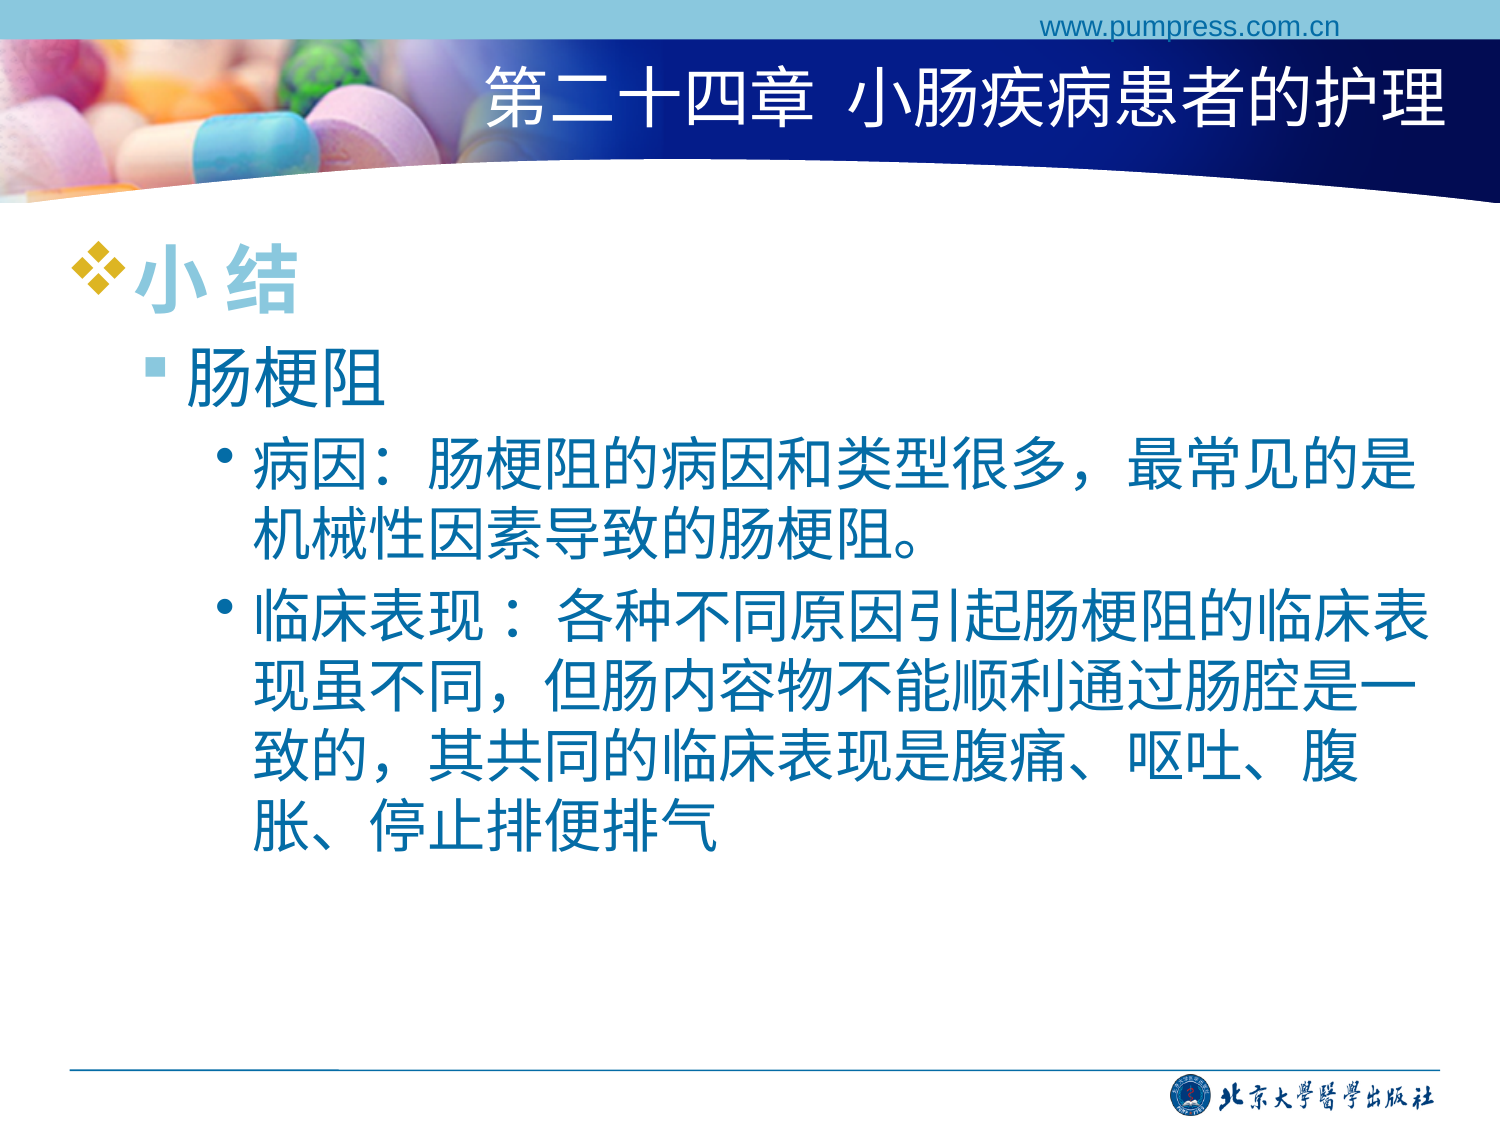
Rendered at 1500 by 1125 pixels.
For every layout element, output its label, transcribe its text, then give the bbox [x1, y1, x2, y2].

slide_number www.pumpress.com.cn [1025, 0, 1463, 38]
title 第二十四章 小肠疾病患者的护理 [137, 49, 1463, 143]
picture [0, 40, 1500, 203]
picture [1170, 1074, 1436, 1118]
list 小 结 肠梗阻 病因：肠梗阻的病因和类型很多，最常见的是机械性因素导致的肠梗阻。 临床表现 ：各种不同原因引起肠梗阻的临床表现虽不同，但肠内容物不能顺利通过肠腔是一致的，其共同的临床表现是腹痛、呕吐、腹胀、停止排便排气 [49, 224, 1463, 1026]
